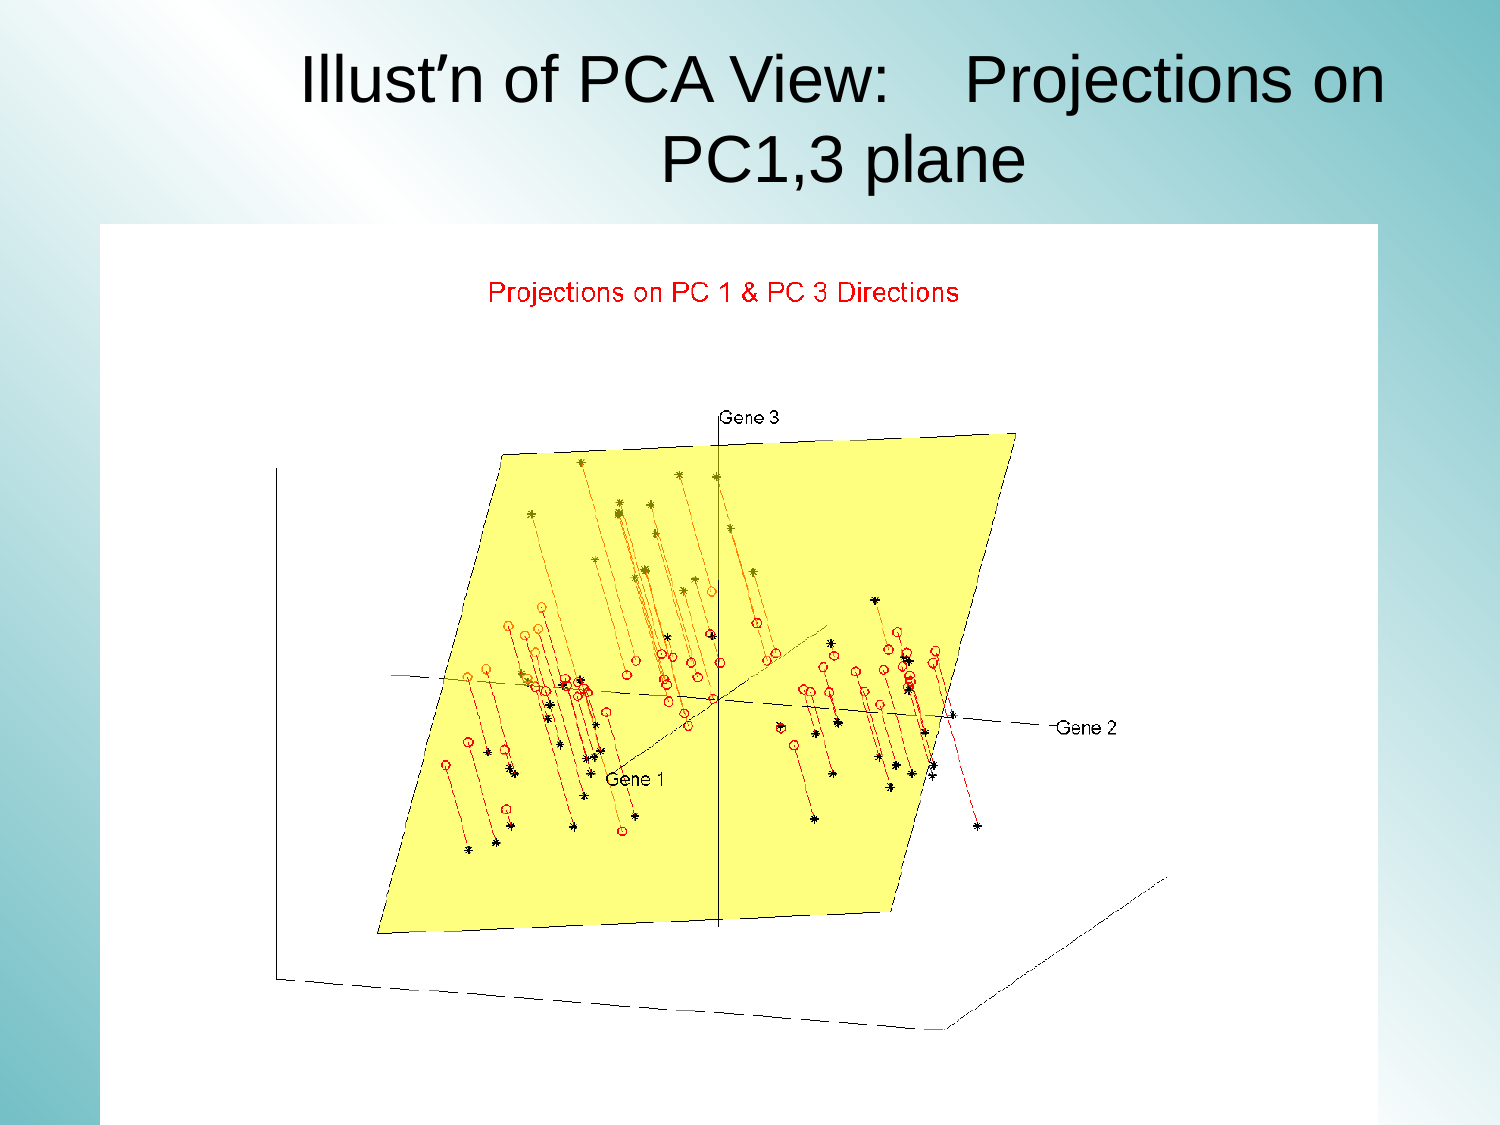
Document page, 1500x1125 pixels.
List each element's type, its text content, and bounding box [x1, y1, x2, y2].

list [99, 224, 1378, 1125]
title Illust’n of PCA View: Projections on PC1,3 plane [237, 75, 1450, 156]
